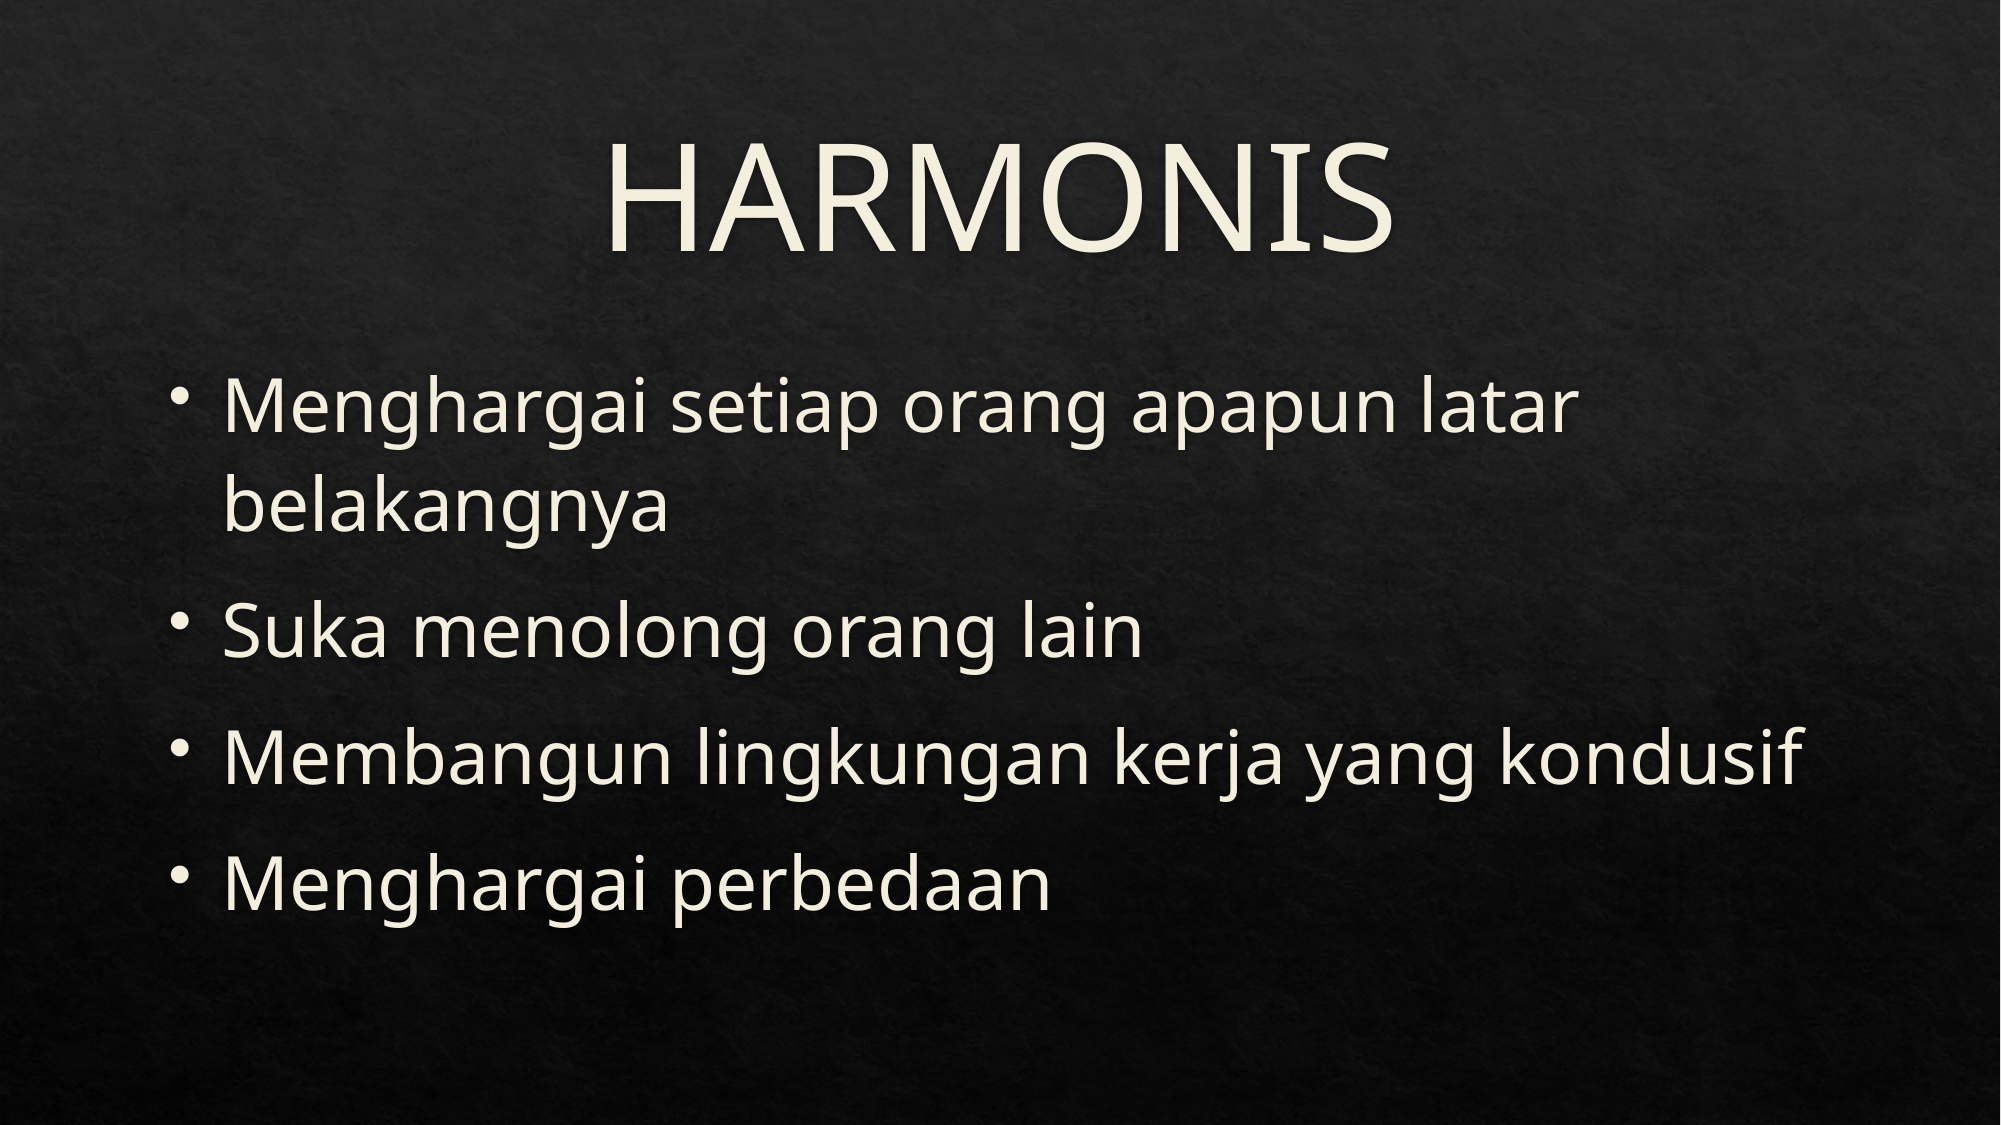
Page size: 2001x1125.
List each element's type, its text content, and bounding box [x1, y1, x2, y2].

title HARMONIS [149, 99, 1849, 307]
list Menghargai setiap orang apapun latar belakangnya Suka menolong orang lain Membangun lingkungan kerja yang kondusif Menghargai perbedaan [149, 340, 1849, 950]
